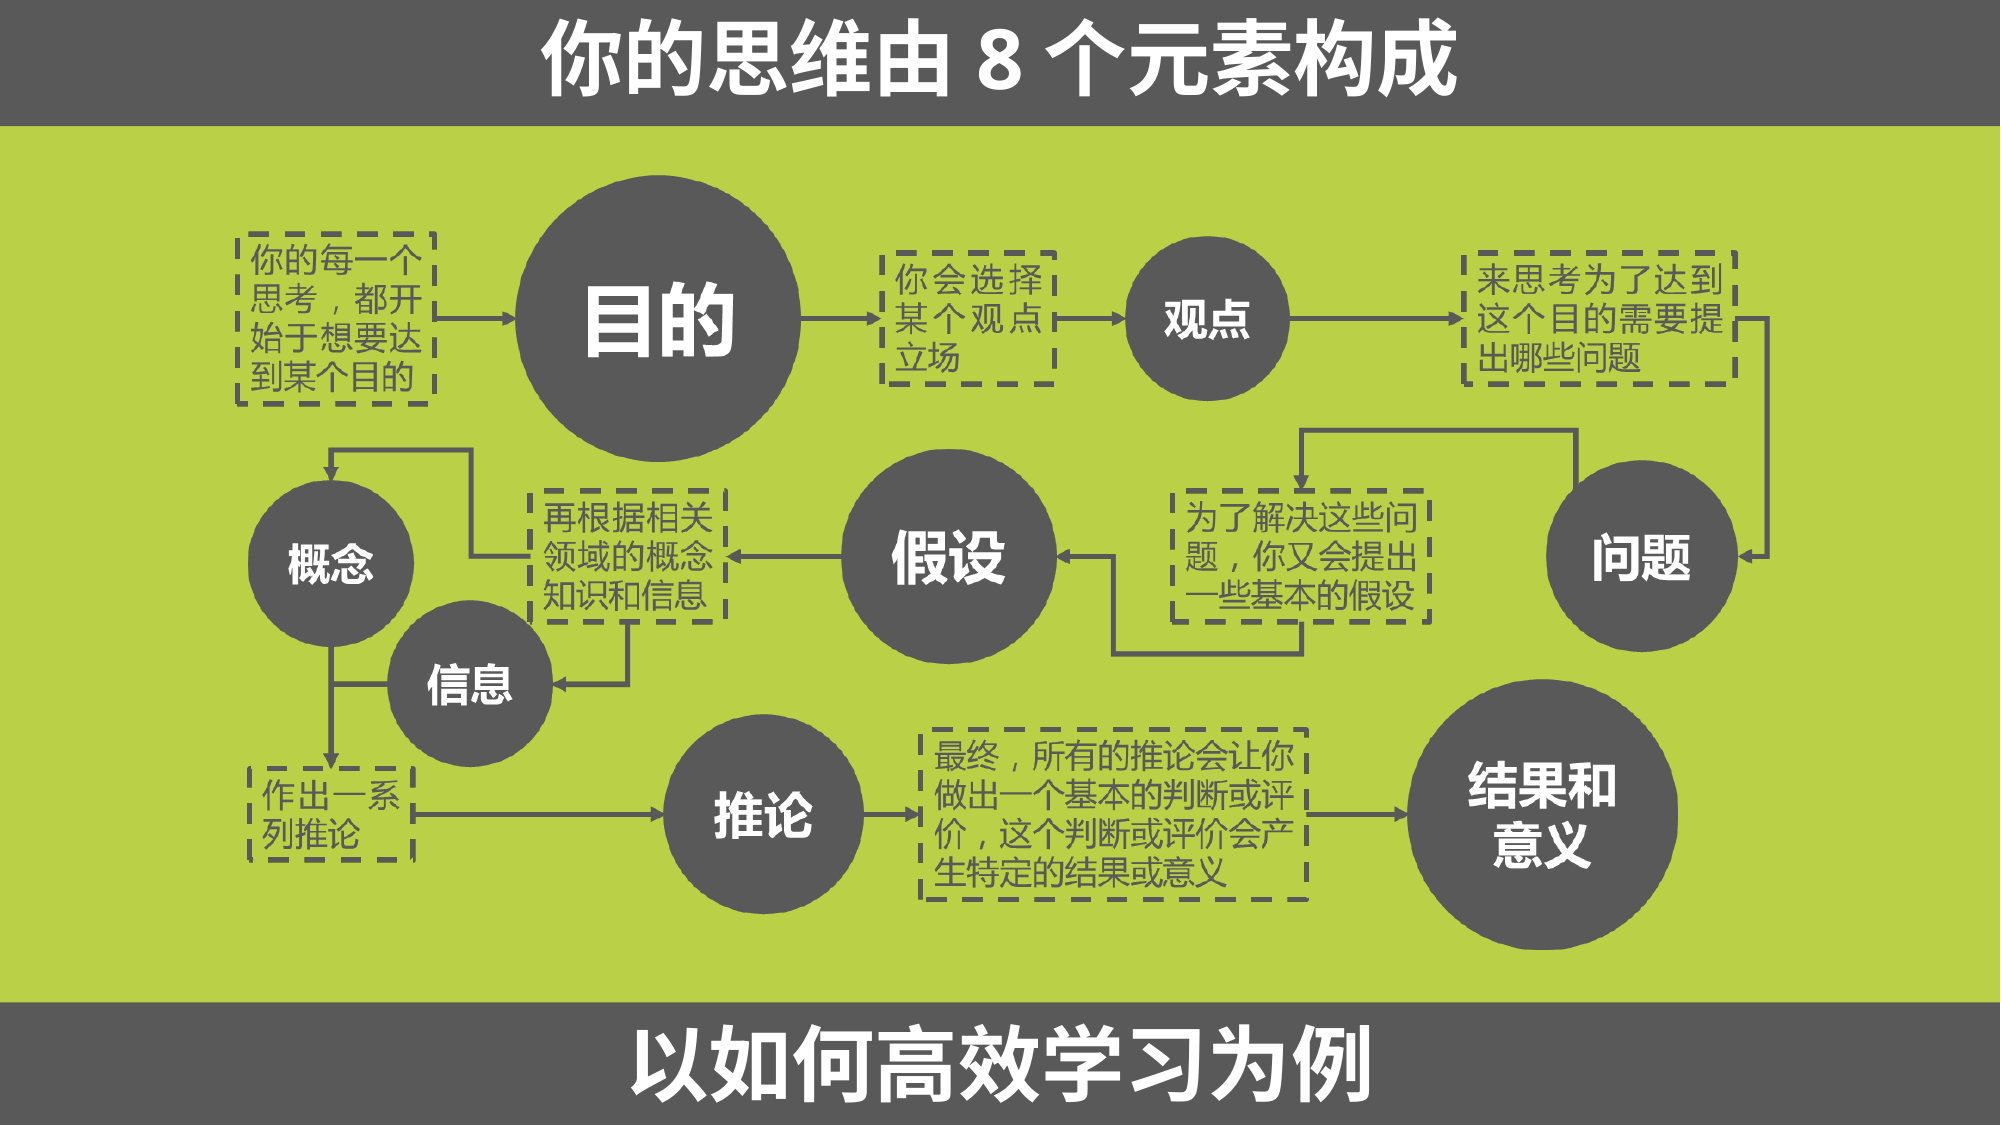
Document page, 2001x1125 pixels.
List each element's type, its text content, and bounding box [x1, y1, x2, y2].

picture [229, 175, 1770, 950]
text_box [0, 1001, 2000, 1125]
text_box 你的思维由8个元素构成 [423, 8, 1577, 115]
text_box [0, 0, 2000, 127]
text_box 以如何高效学习为例 [423, 1013, 1577, 1121]
